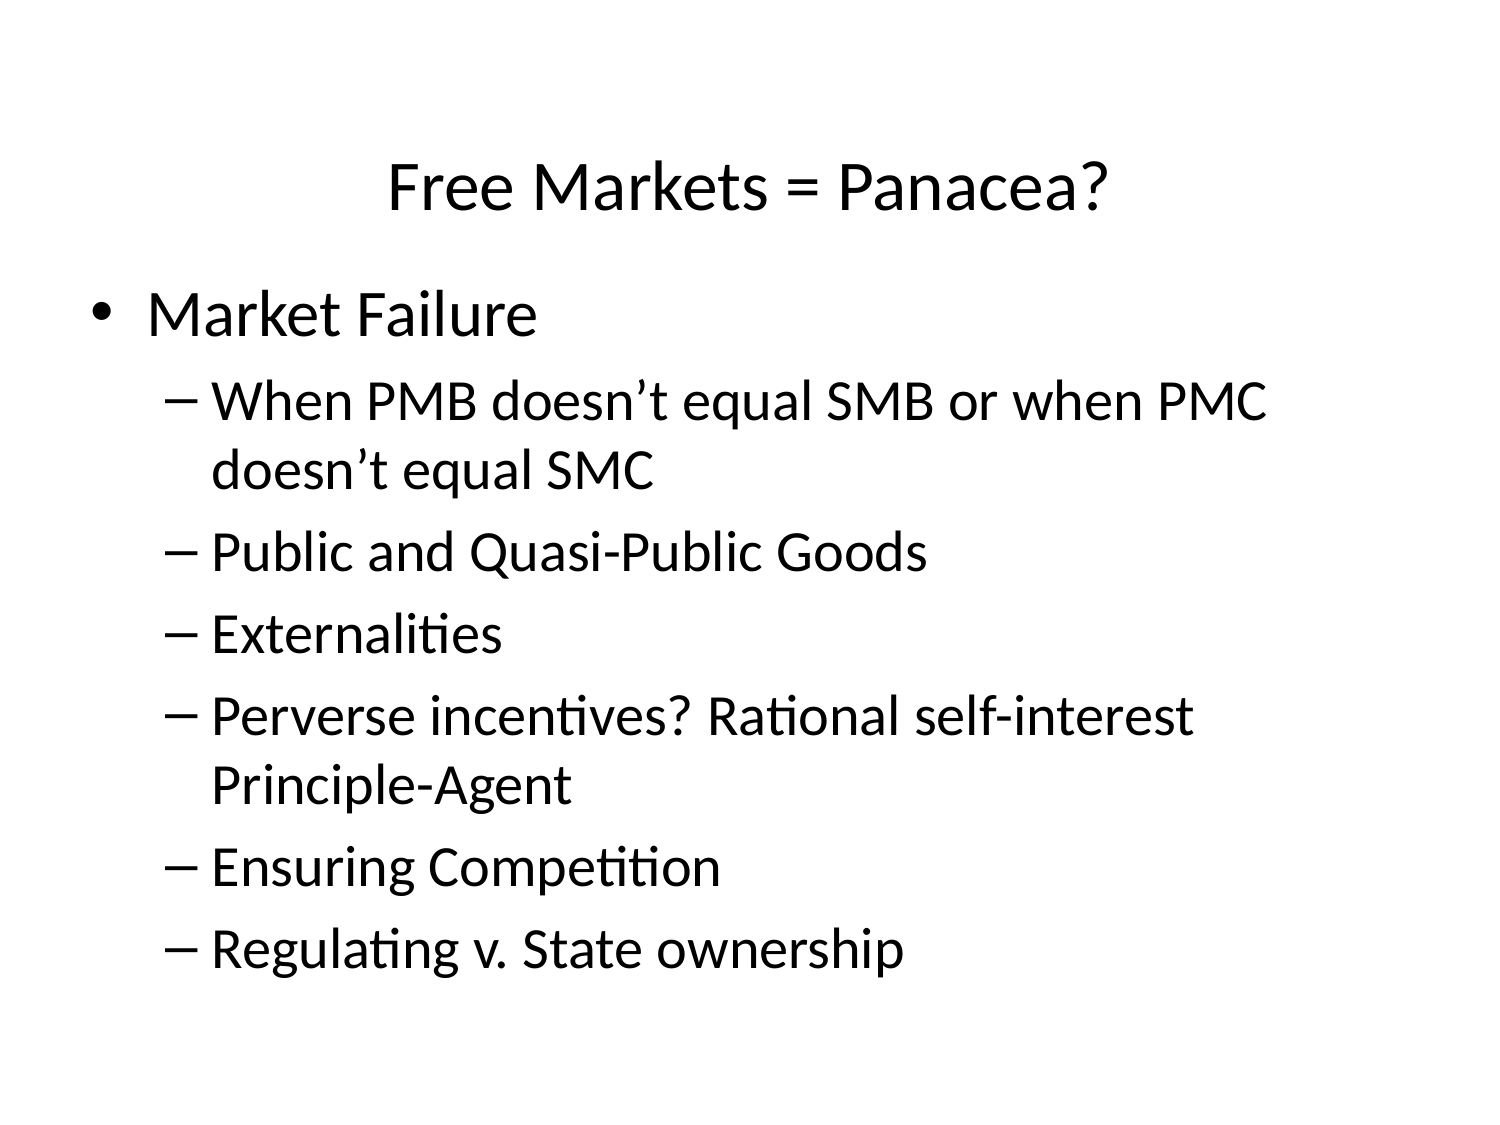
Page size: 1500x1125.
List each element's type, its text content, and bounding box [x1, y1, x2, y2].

list Market Failure When PMB doesn’t equal SMB or when PMC doesn’t equal SMC Public and Quasi-Public Goods Externalities Perverse incentives? Rational self-interest Principle-Agent Ensuring Competition Regulating v. State ownership [75, 262, 1425, 1005]
title Free Markets = Panacea? [75, 45, 1425, 233]
